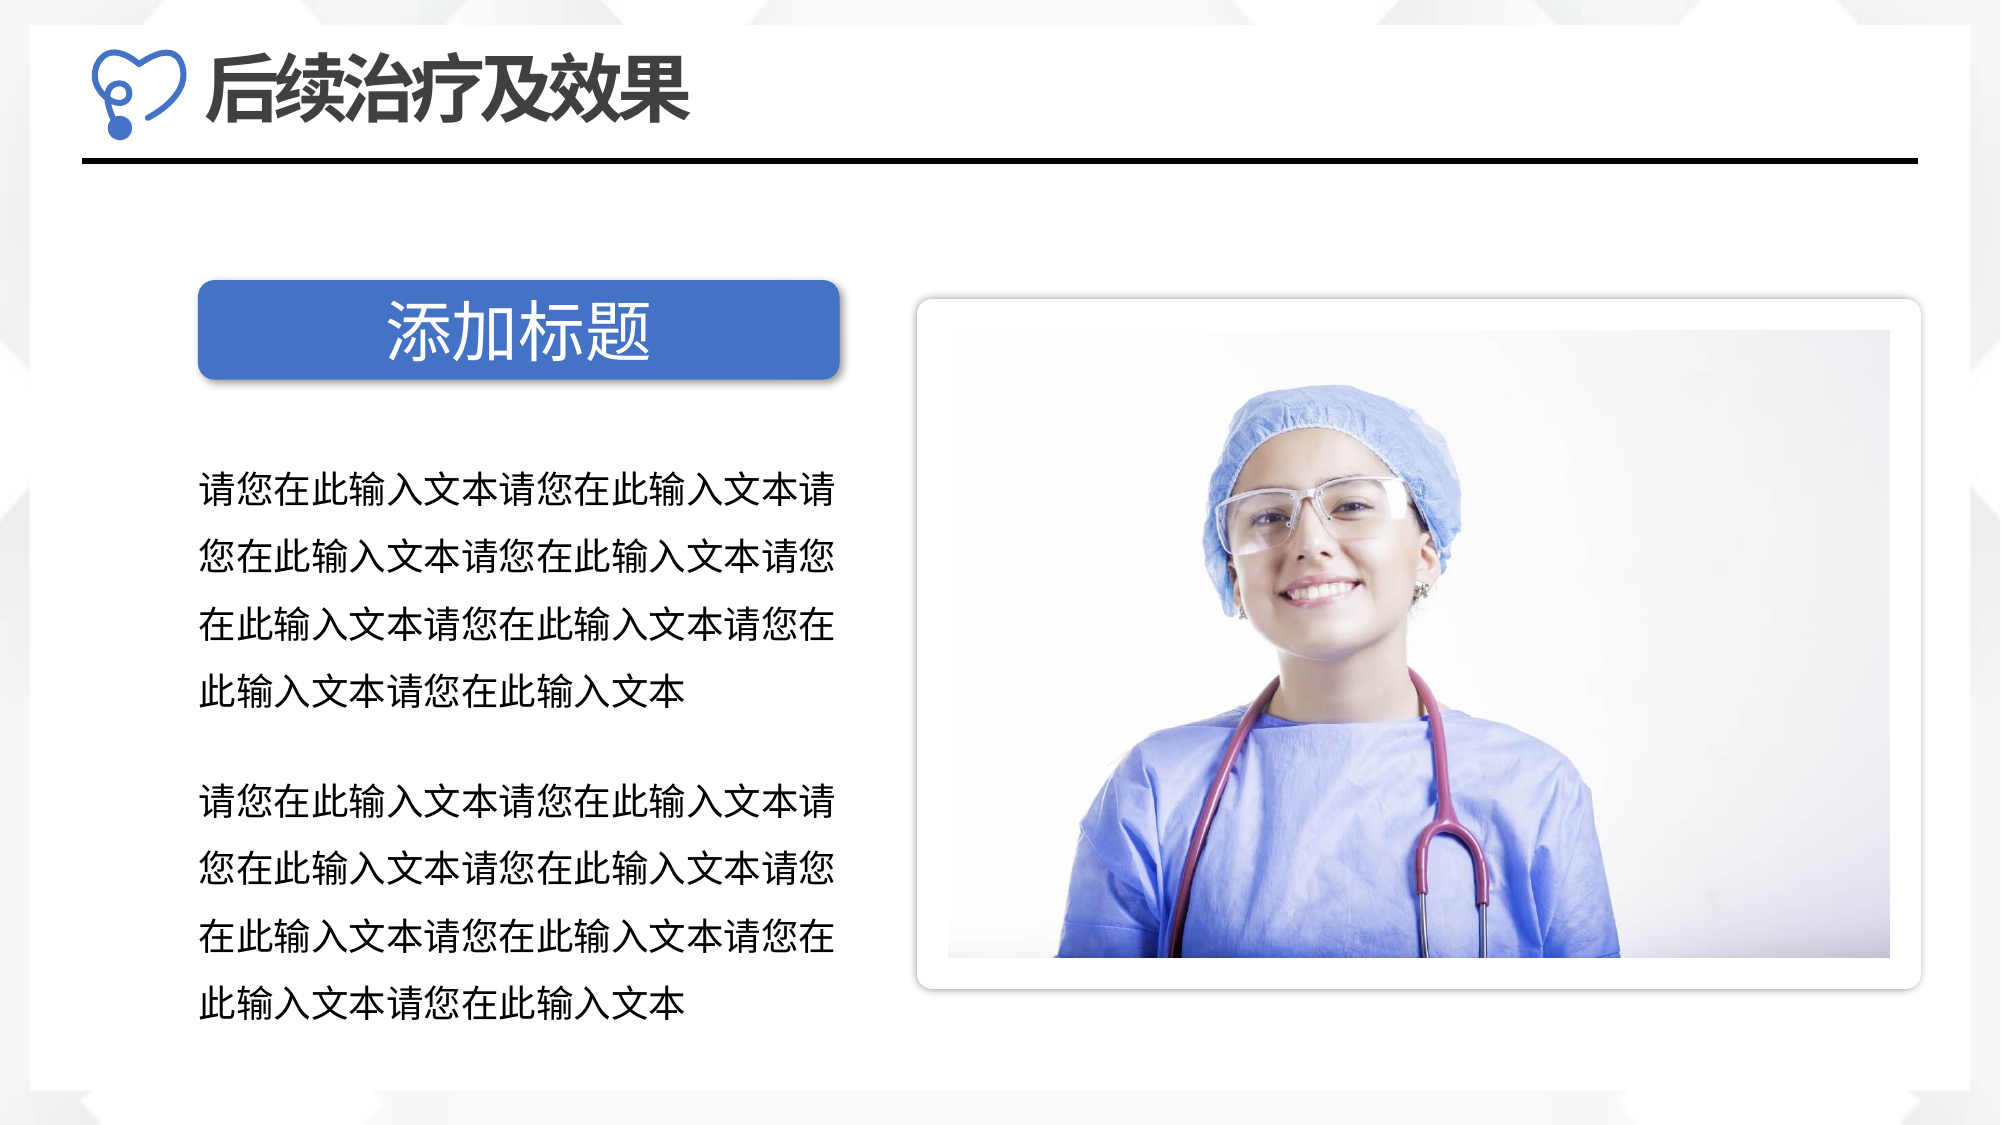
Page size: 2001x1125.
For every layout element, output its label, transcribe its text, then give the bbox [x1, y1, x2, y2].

text_box 请您在此输入文本请您在此输入文本请您在此输入文本请您在此输入文本请您在此输入文本请您在此输入文本请您在此输入文本请您在此输入文本 [183, 435, 868, 693]
picture [0, 0, 2001, 1125]
text_box 请您在此输入文本请您在此输入文本请您在此输入文本请您在此输入文本请您在此输入文本请您在此输入文本请您在此输入文本请您在此输入文本 [183, 747, 868, 1005]
text_box 添加标题 [196, 279, 841, 381]
